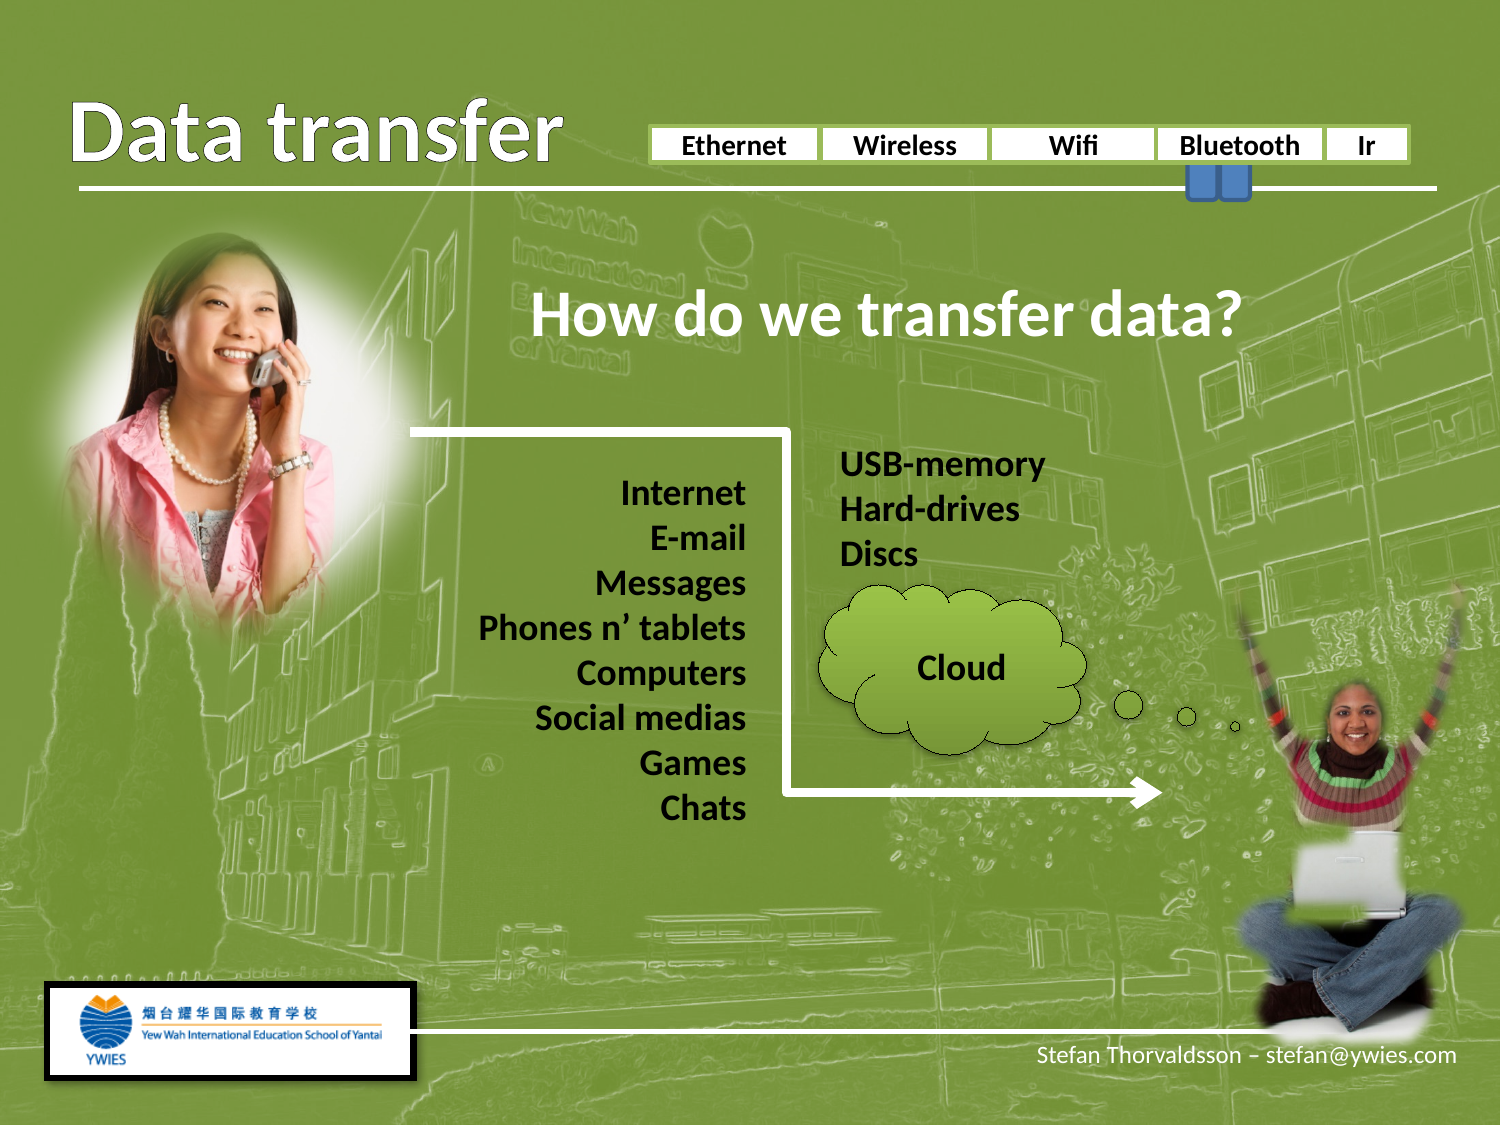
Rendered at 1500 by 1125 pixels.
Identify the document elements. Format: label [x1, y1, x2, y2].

text_box [410, 431, 1163, 793]
picture [0, 0, 1500, 1125]
